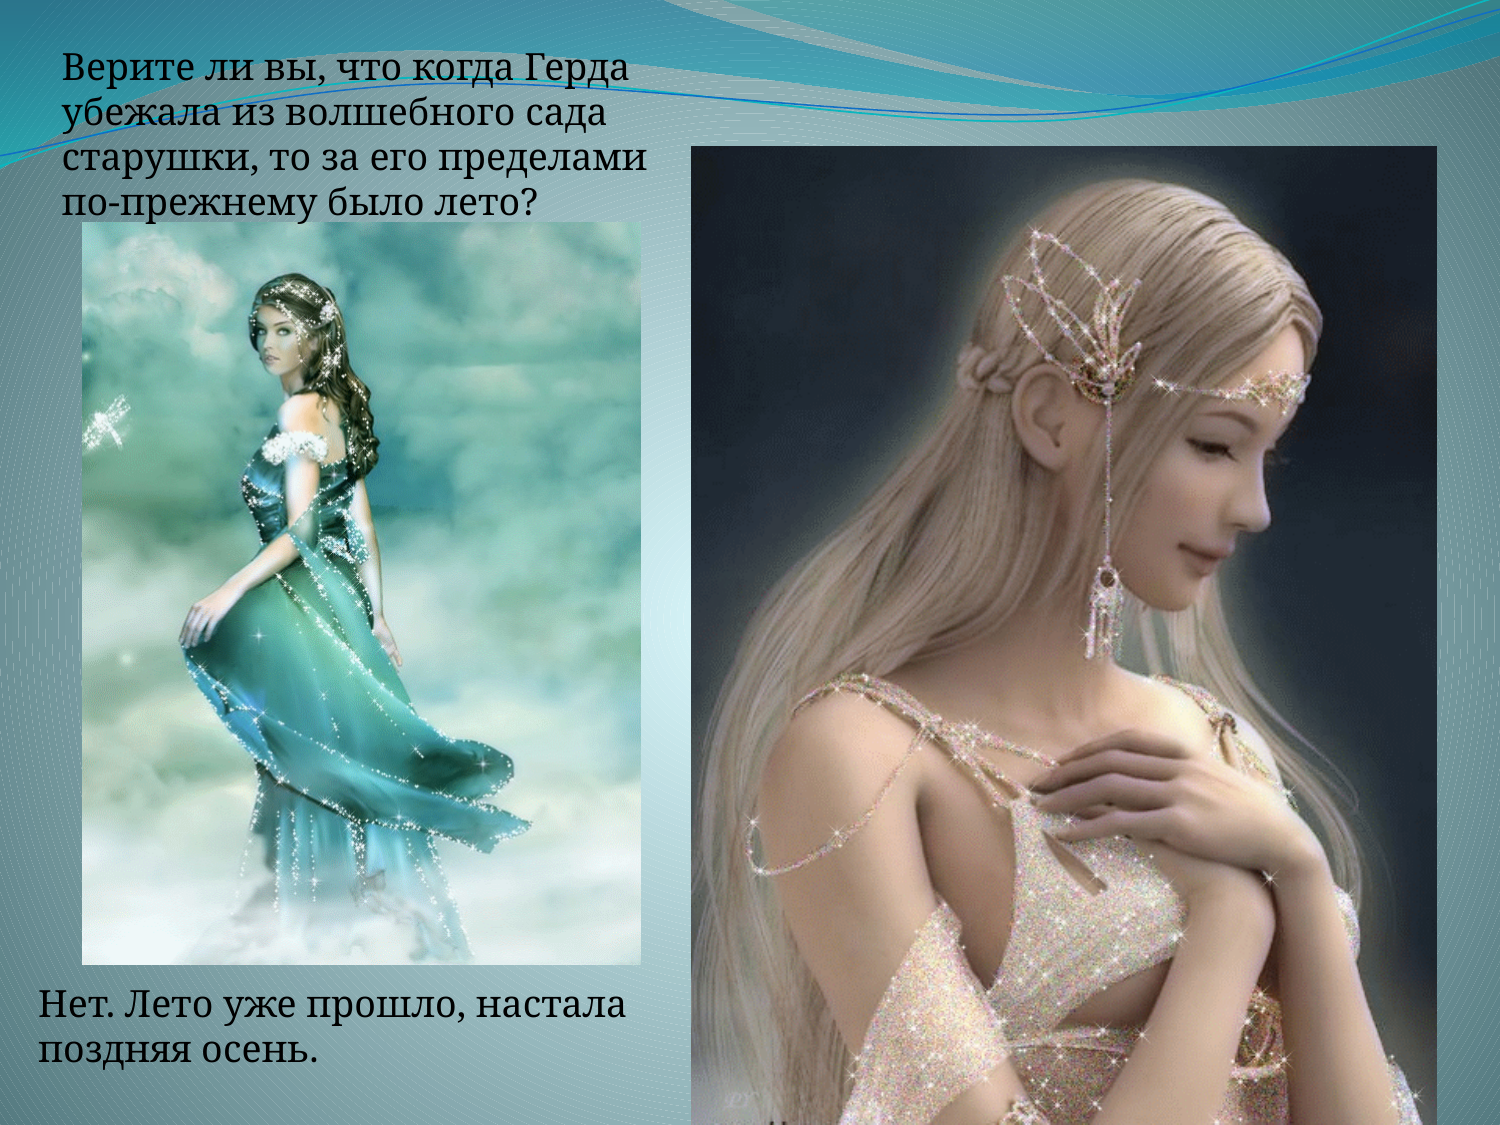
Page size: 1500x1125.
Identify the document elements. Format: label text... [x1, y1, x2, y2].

picture [691, 146, 1437, 1125]
text_box Нет. Лето уже прошло, настала поздняя осень. [23, 972, 668, 1078]
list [81, 222, 641, 966]
text_box Верите ли вы, что когда Герда убежала из волшебного сада старушки, то за его пределами по-прежнему было лето? [46, 35, 680, 230]
